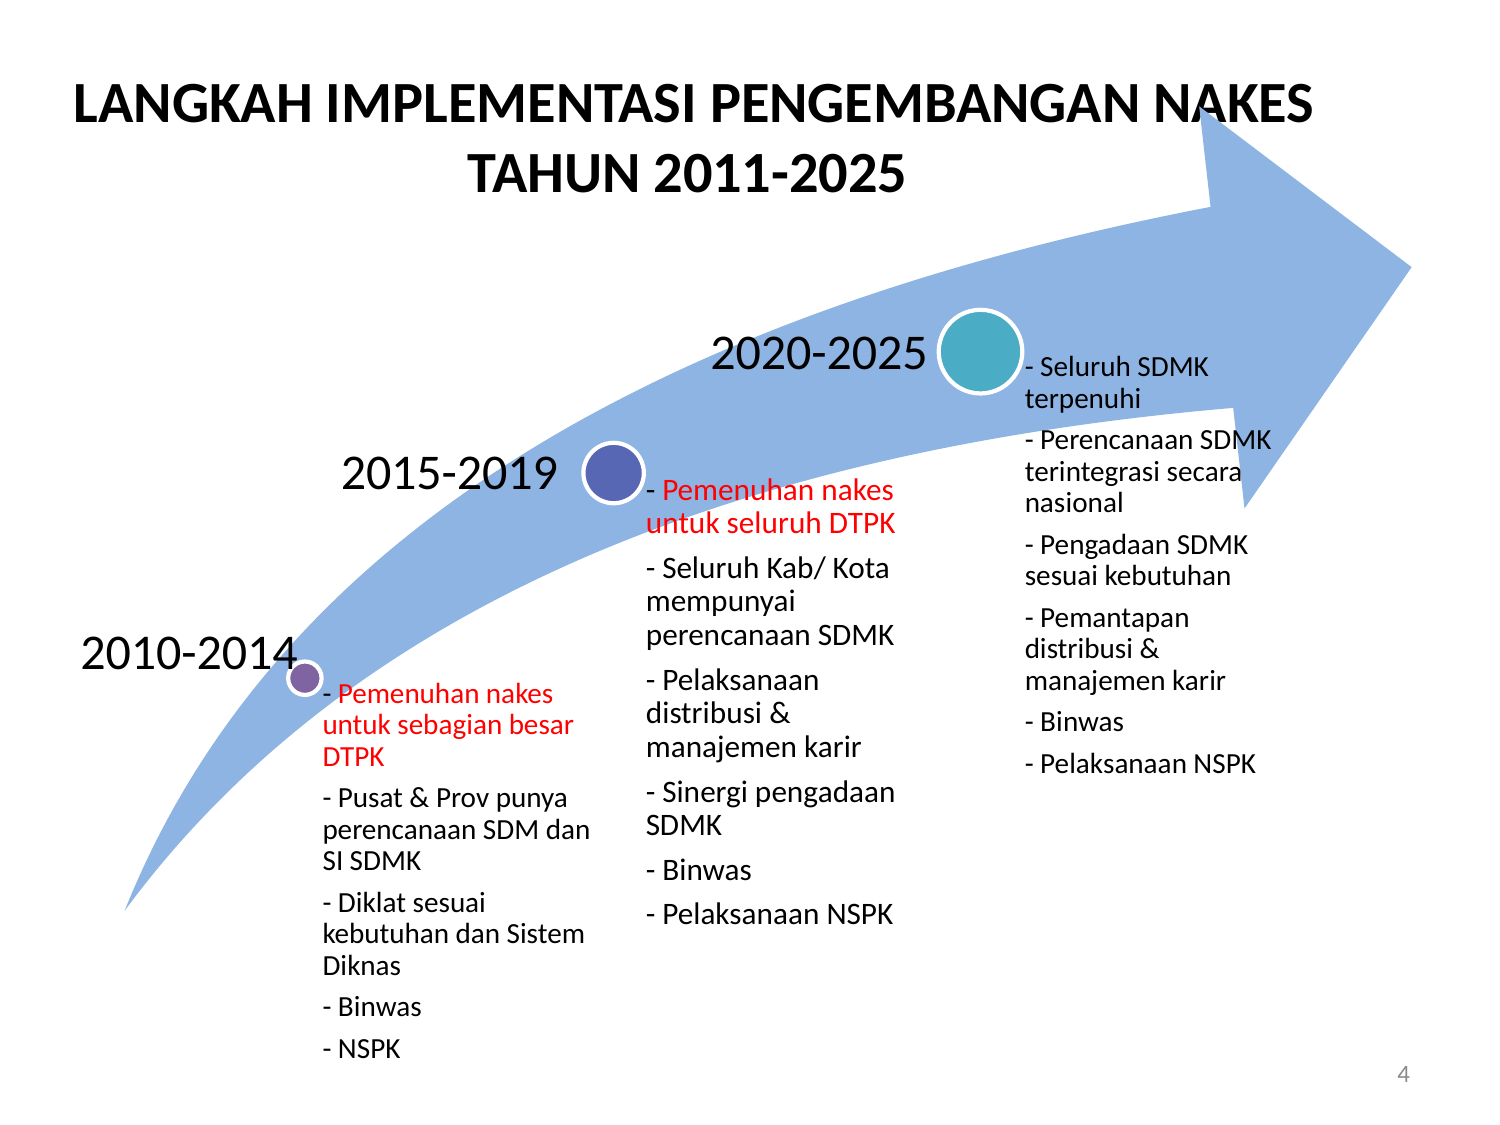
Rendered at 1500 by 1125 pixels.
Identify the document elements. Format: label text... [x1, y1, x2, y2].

slide_number 4 [1074, 1042, 1425, 1103]
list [64, 106, 1473, 911]
title LANGKAH IMPLEMENTASI PENGEMBANGAN NAKES TAHUN 2011-2025 [19, 30, 1370, 237]
